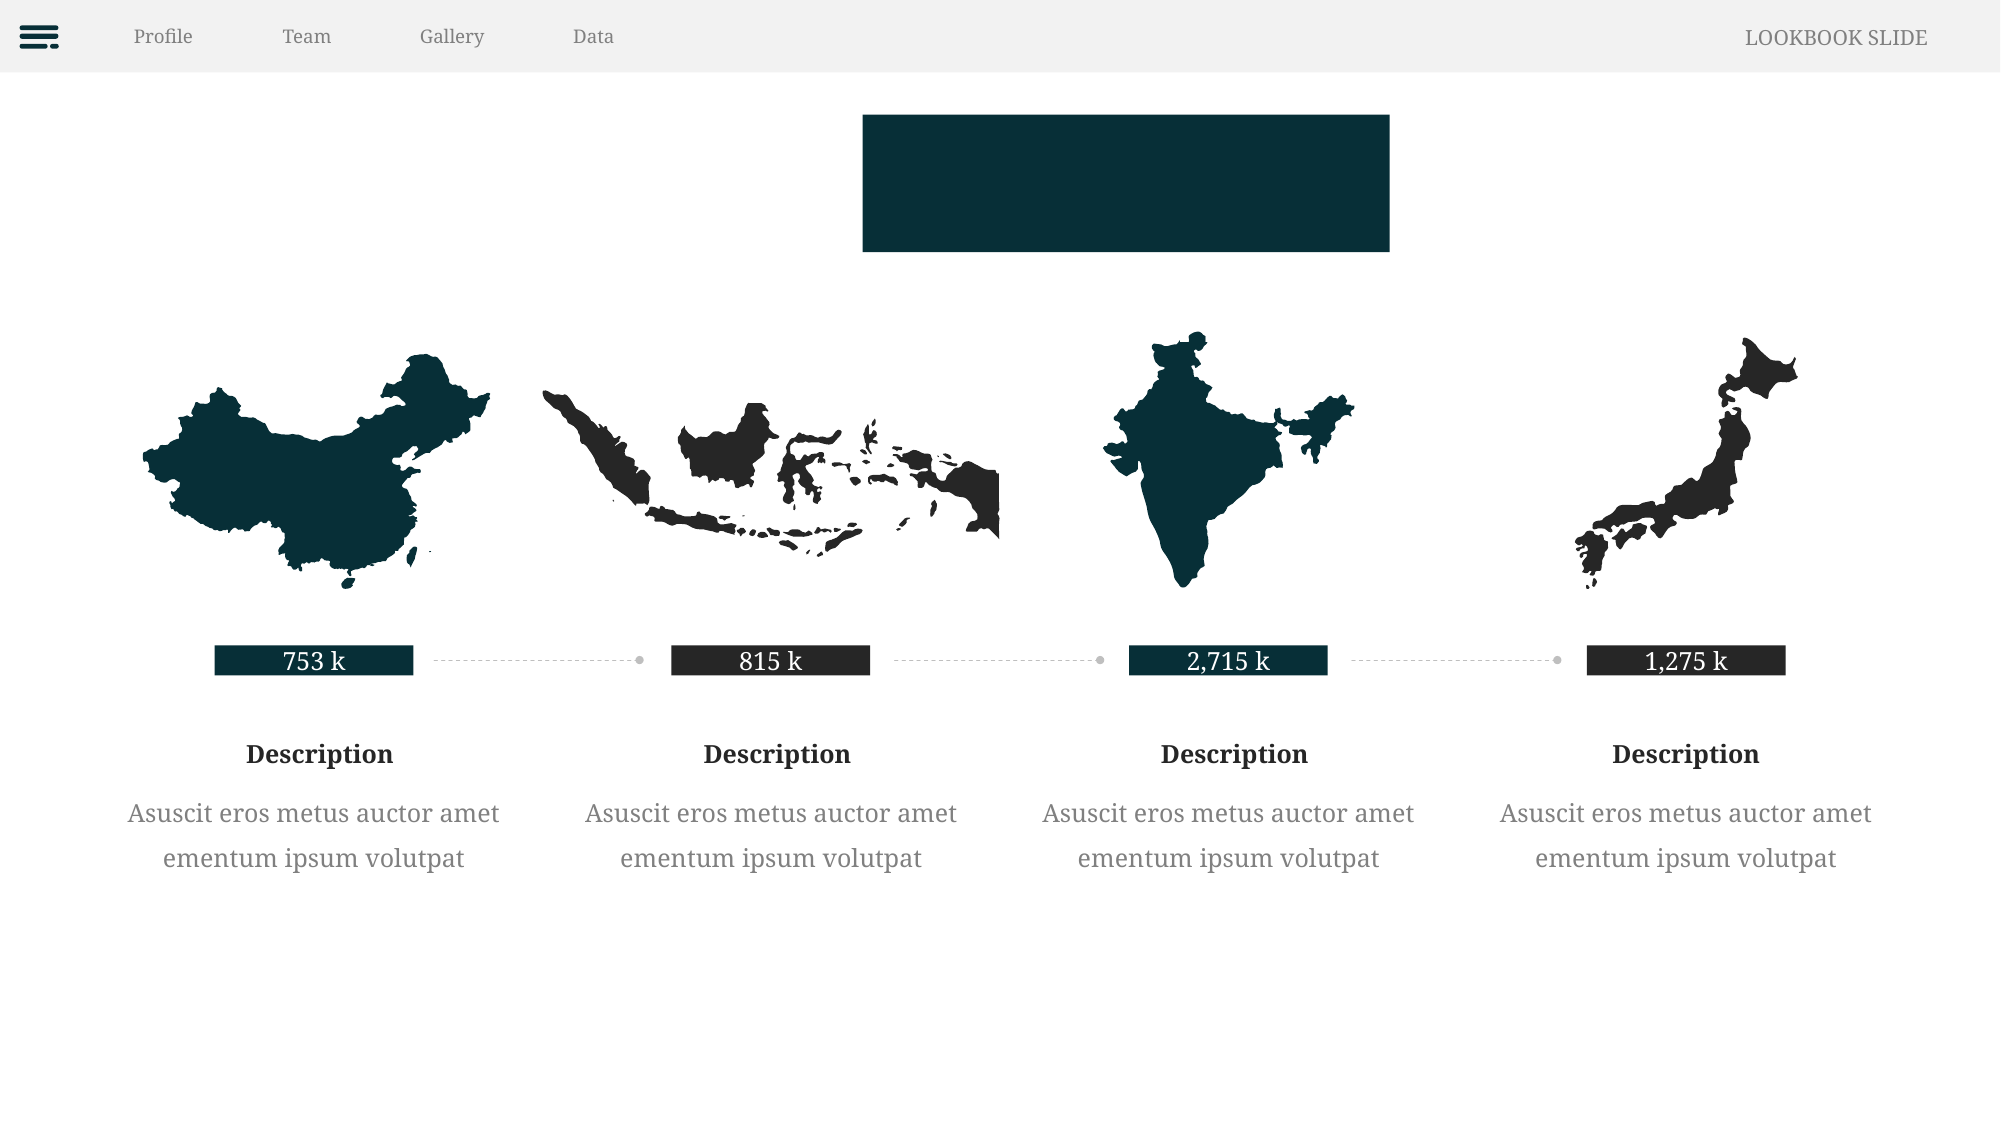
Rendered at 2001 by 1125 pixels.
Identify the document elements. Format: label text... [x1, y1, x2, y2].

text_box Asuscit eros metus auctor amet ementum ipsum volutpat [126, 782, 502, 873]
text_box 815 k [671, 645, 871, 676]
text_box [1102, 331, 1355, 588]
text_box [1573, 331, 1799, 590]
text_box Asuscit eros metus auctor amet ementum ipsum volutpat [1498, 782, 1874, 873]
text_box 753 k [214, 645, 414, 676]
text_box Asuscit eros metus auctor amet ementum ipsum volutpat [583, 782, 959, 873]
text_box 1,275 k [1586, 645, 1786, 676]
text_box Asuscit eros metus auctor amet ementum ipsum volutpat [1041, 782, 1417, 873]
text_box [0, 0, 2001, 73]
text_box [541, 387, 1001, 558]
text_box Description [1612, 723, 1761, 769]
text_box Description [246, 723, 394, 769]
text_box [641, 114, 1390, 253]
text_box 2,715 k [1129, 645, 1328, 676]
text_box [142, 353, 491, 589]
text_box Description [1160, 723, 1309, 769]
text_box Description [703, 723, 852, 769]
